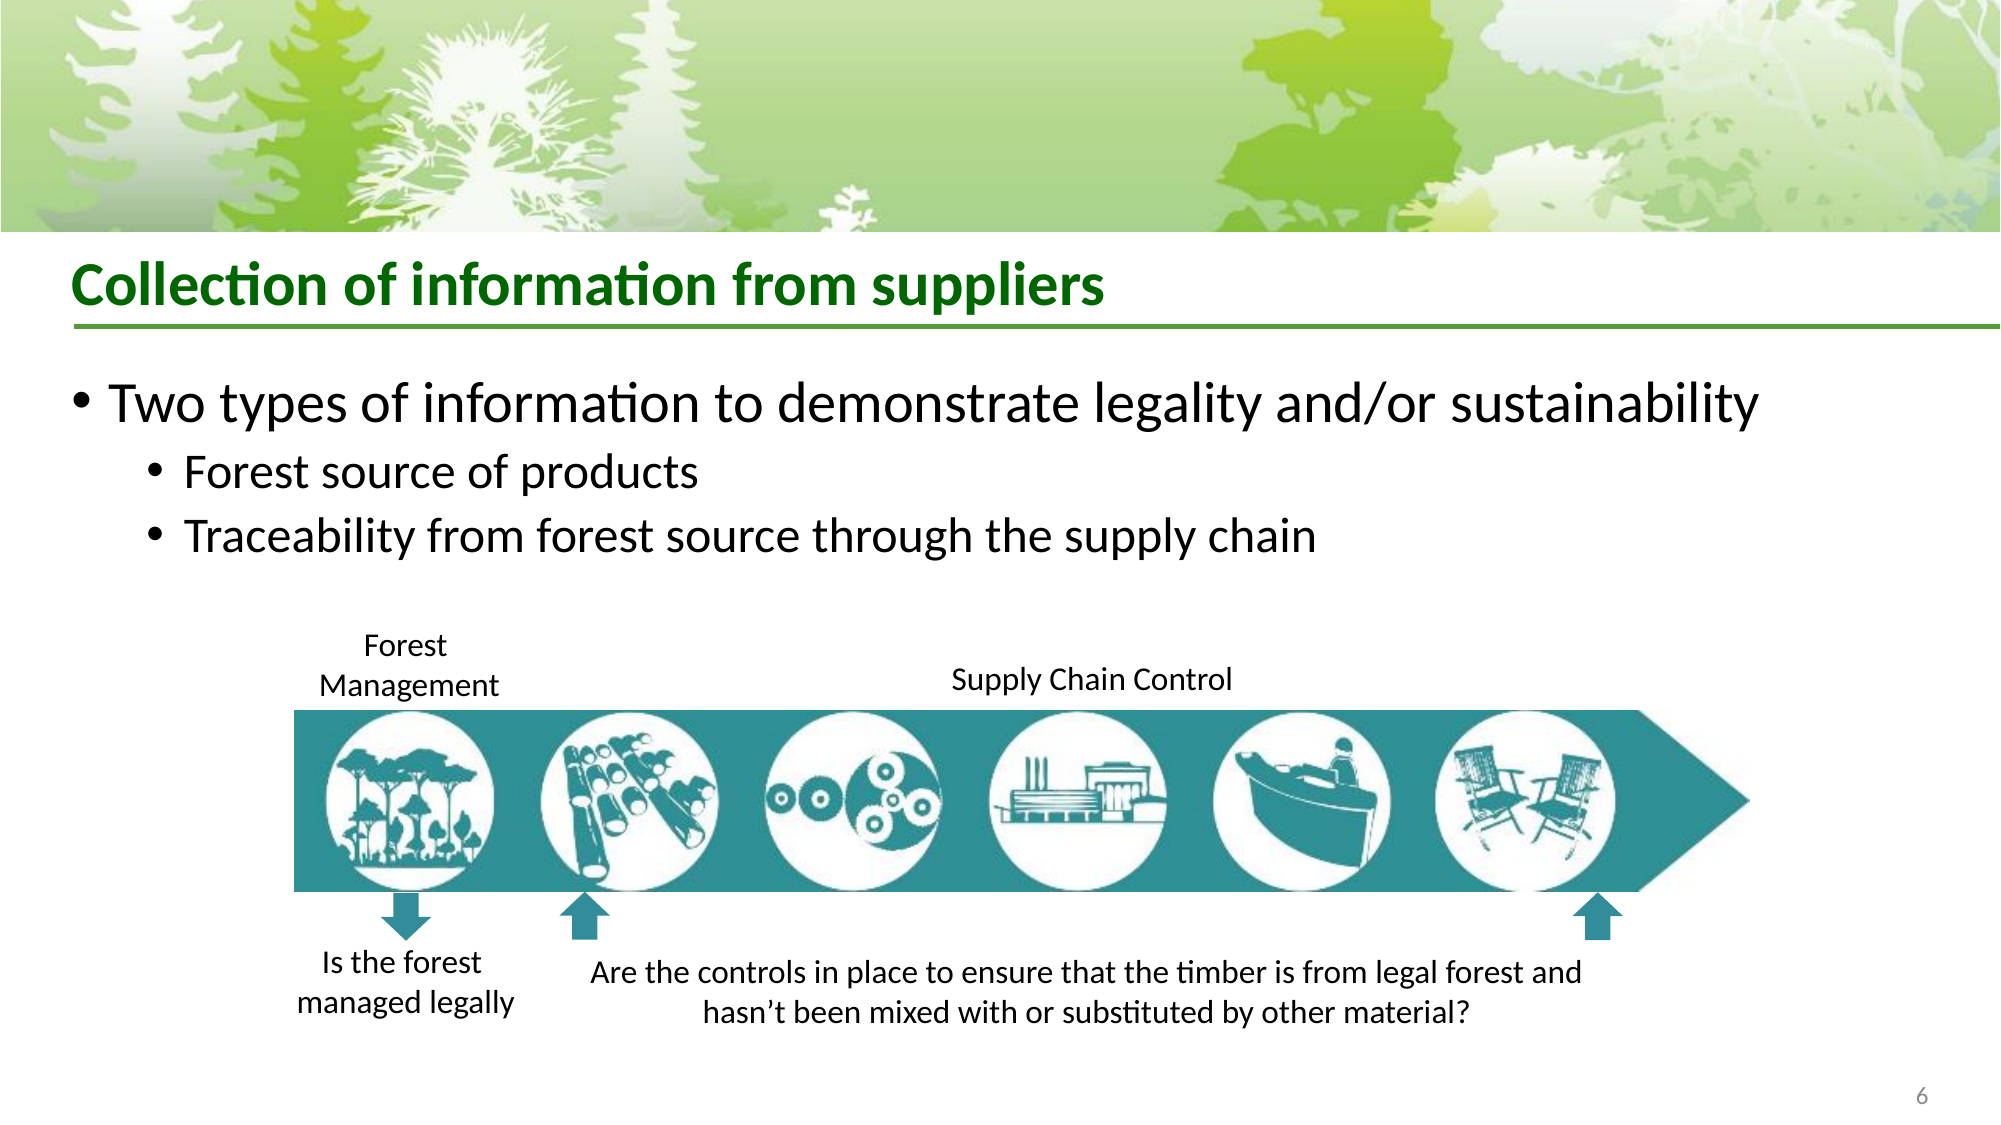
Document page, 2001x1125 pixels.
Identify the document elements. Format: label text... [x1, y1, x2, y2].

picture [294, 710, 1750, 892]
text_box Supply Chain Control [563, 650, 1629, 705]
slide_number 6 [1493, 1065, 1944, 1125]
text_box [378, 892, 434, 943]
text_box Forest Management [255, 616, 563, 711]
picture [0, 0, 2000, 232]
text_box Is the forest managed legally [252, 933, 560, 1028]
text_box [1569, 892, 1626, 942]
title Collection of information from suppliers [56, 191, 1557, 364]
text_box Are the controls in place to ensure that the timber is from legal forest and hasn’t been mixed with or substituted by other material? [551, 943, 1624, 1038]
list Two types of information to demonstrate legality and/or sustainability Forest source of products Traceability from forest source through the supply chain [56, 364, 1944, 970]
text_box [556, 892, 613, 941]
